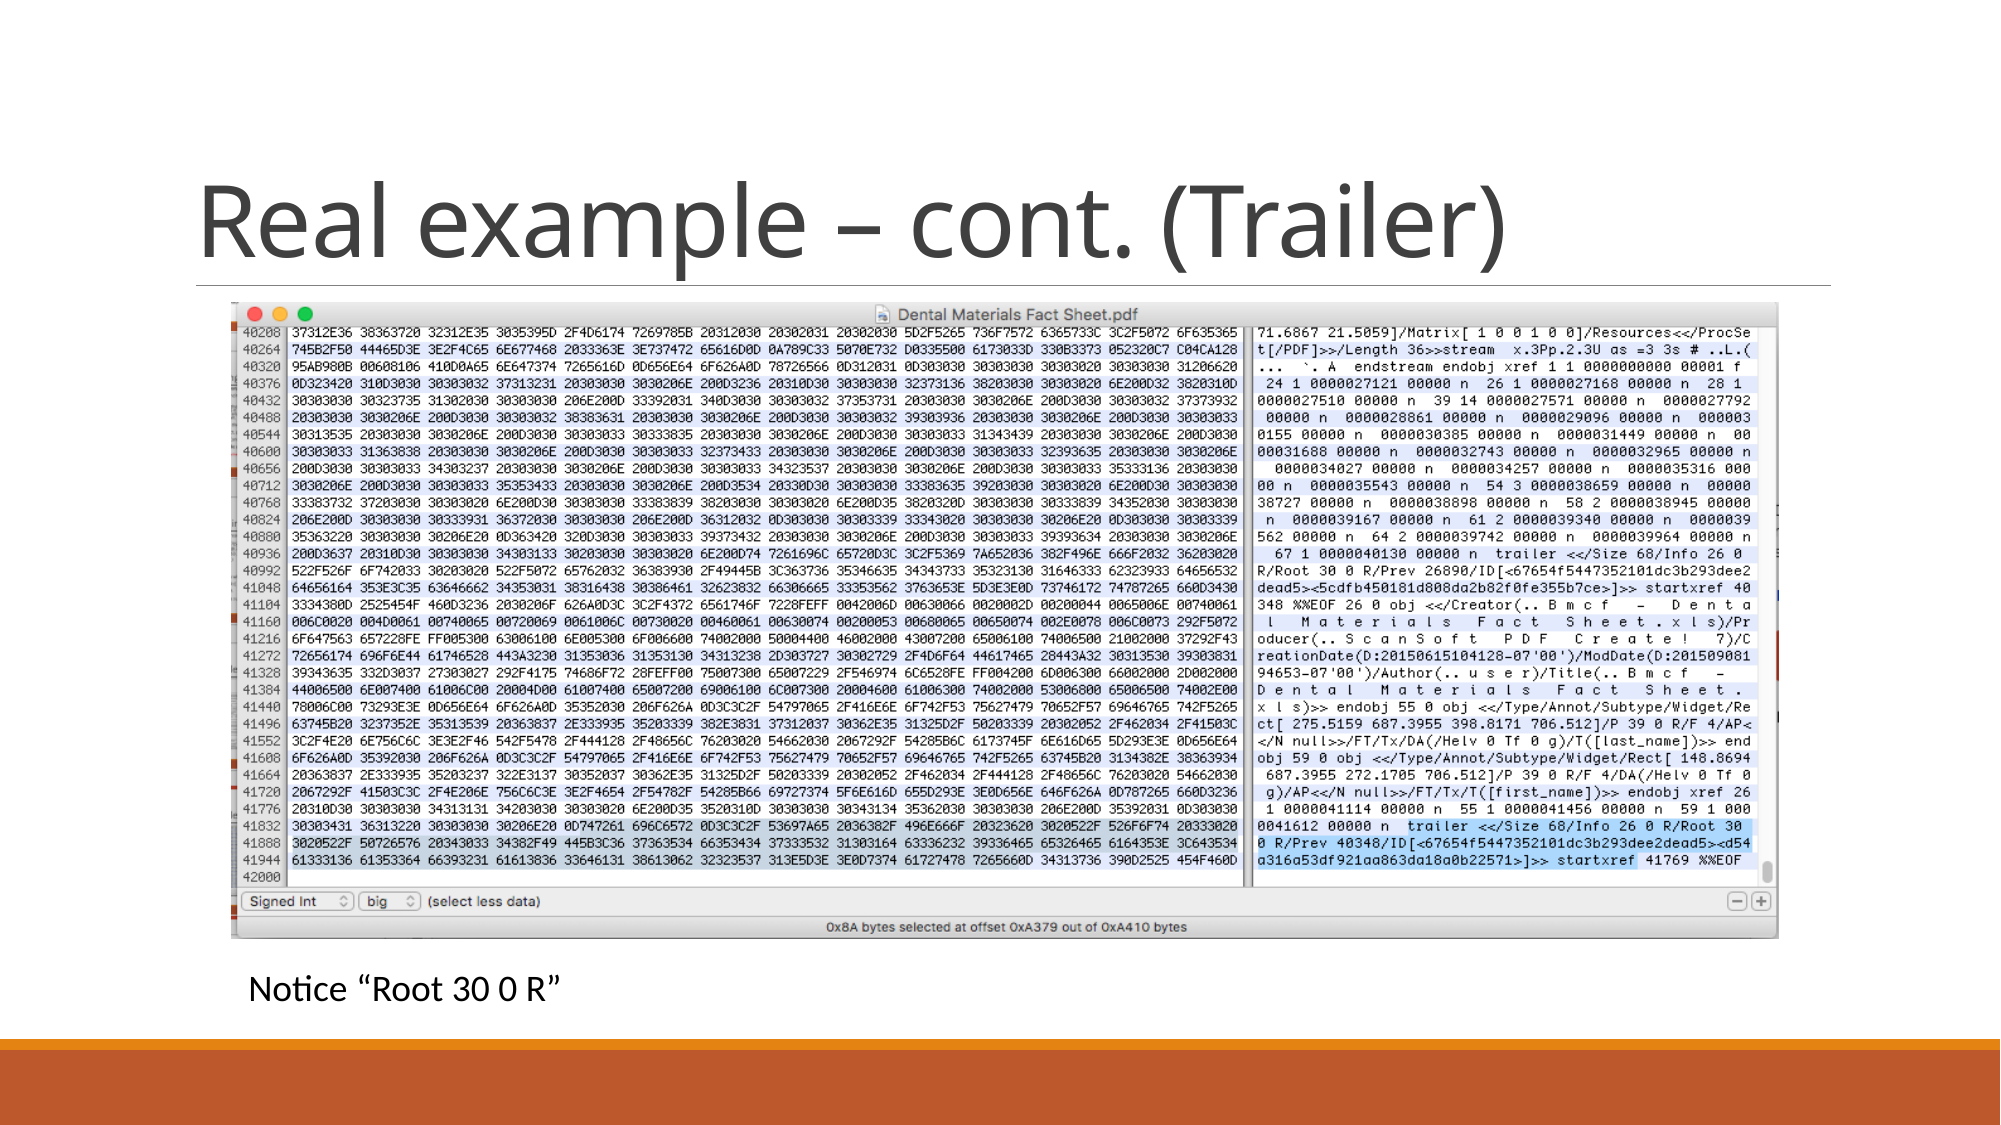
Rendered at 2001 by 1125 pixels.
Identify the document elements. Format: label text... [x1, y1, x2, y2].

text_box Notice “Root 30 0 R” [233, 956, 578, 1017]
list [231, 302, 1779, 939]
title Real example – cont. (Trailer) [180, 47, 1830, 285]
